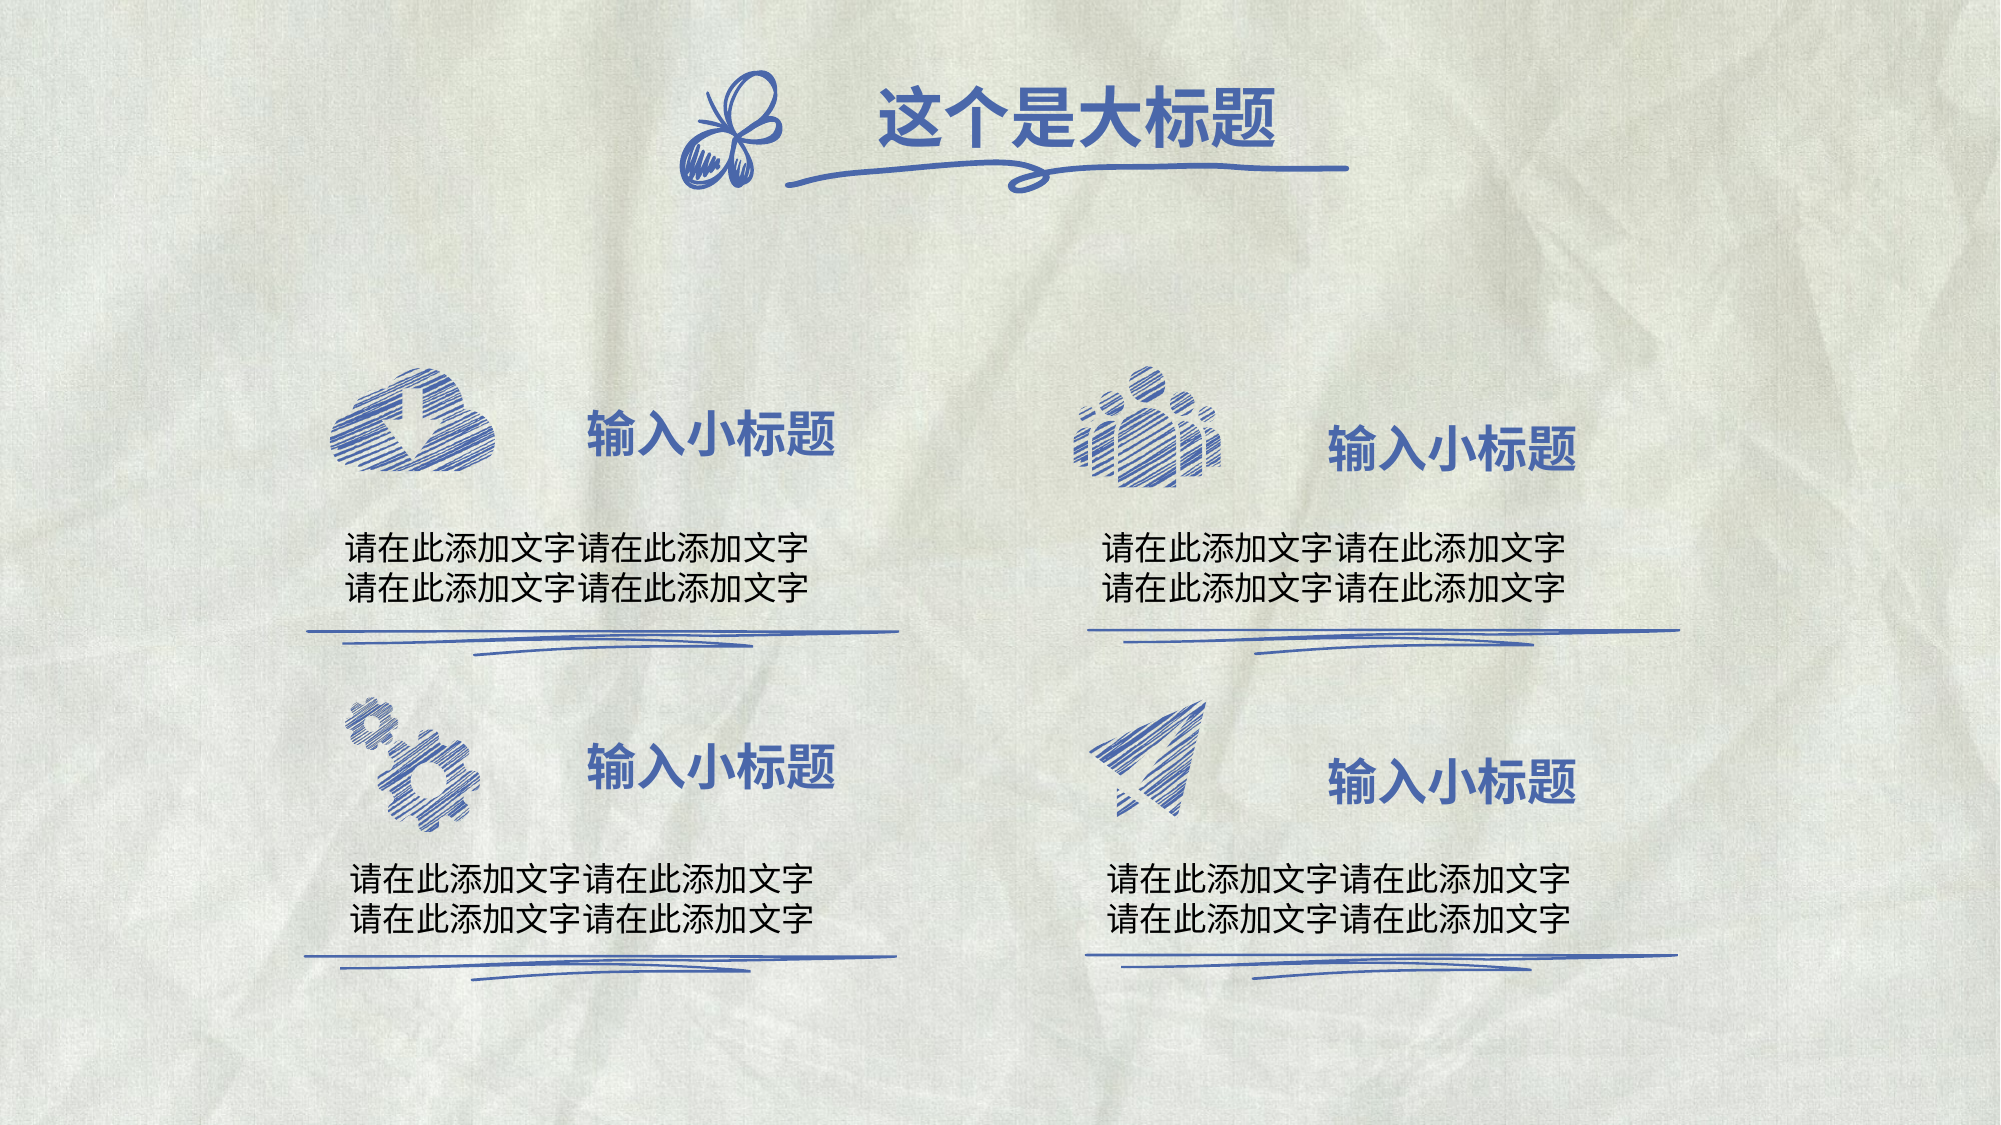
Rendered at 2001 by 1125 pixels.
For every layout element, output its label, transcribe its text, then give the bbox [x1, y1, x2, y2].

text_box [1203, 427, 1221, 467]
text_box [303, 954, 897, 982]
text_box [1086, 628, 1681, 656]
text_box 请在此添加文字请在此添加文字请在此添加文字请在此添加文字 [1091, 851, 1606, 946]
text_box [675, 70, 784, 195]
text_box [1099, 391, 1125, 416]
text_box [1176, 420, 1203, 477]
text_box [329, 367, 496, 472]
text_box 输入小标题 [1313, 409, 1639, 485]
text_box 请在此添加文字请在此添加文字请在此添加文字请在此添加文字 [1086, 519, 1601, 615]
text_box [1073, 427, 1091, 467]
text_box [305, 630, 900, 657]
text_box [1128, 366, 1166, 403]
text_box 请在此添加文字请在此添加文字请在此添加文字请在此添加文字 [334, 851, 849, 946]
text_box [784, 163, 1350, 194]
text_box [1118, 408, 1177, 488]
text_box 输入小标题 [571, 394, 898, 470]
text_box 请在此添加文字请在此添加文字请在此添加文字请在此添加文字 [329, 519, 844, 615]
text_box 这个是大标题 [862, 68, 1329, 163]
text_box [1170, 391, 1195, 416]
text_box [345, 697, 480, 832]
picture [0, 0, 2001, 1125]
text_box 输入小标题 [571, 727, 898, 803]
text_box [1092, 420, 1118, 477]
text_box 输入小标题 [1313, 743, 1639, 818]
text_box [1086, 697, 1208, 819]
text_box [1084, 953, 1678, 981]
text_box [1198, 406, 1216, 423]
text_box [1078, 406, 1096, 423]
